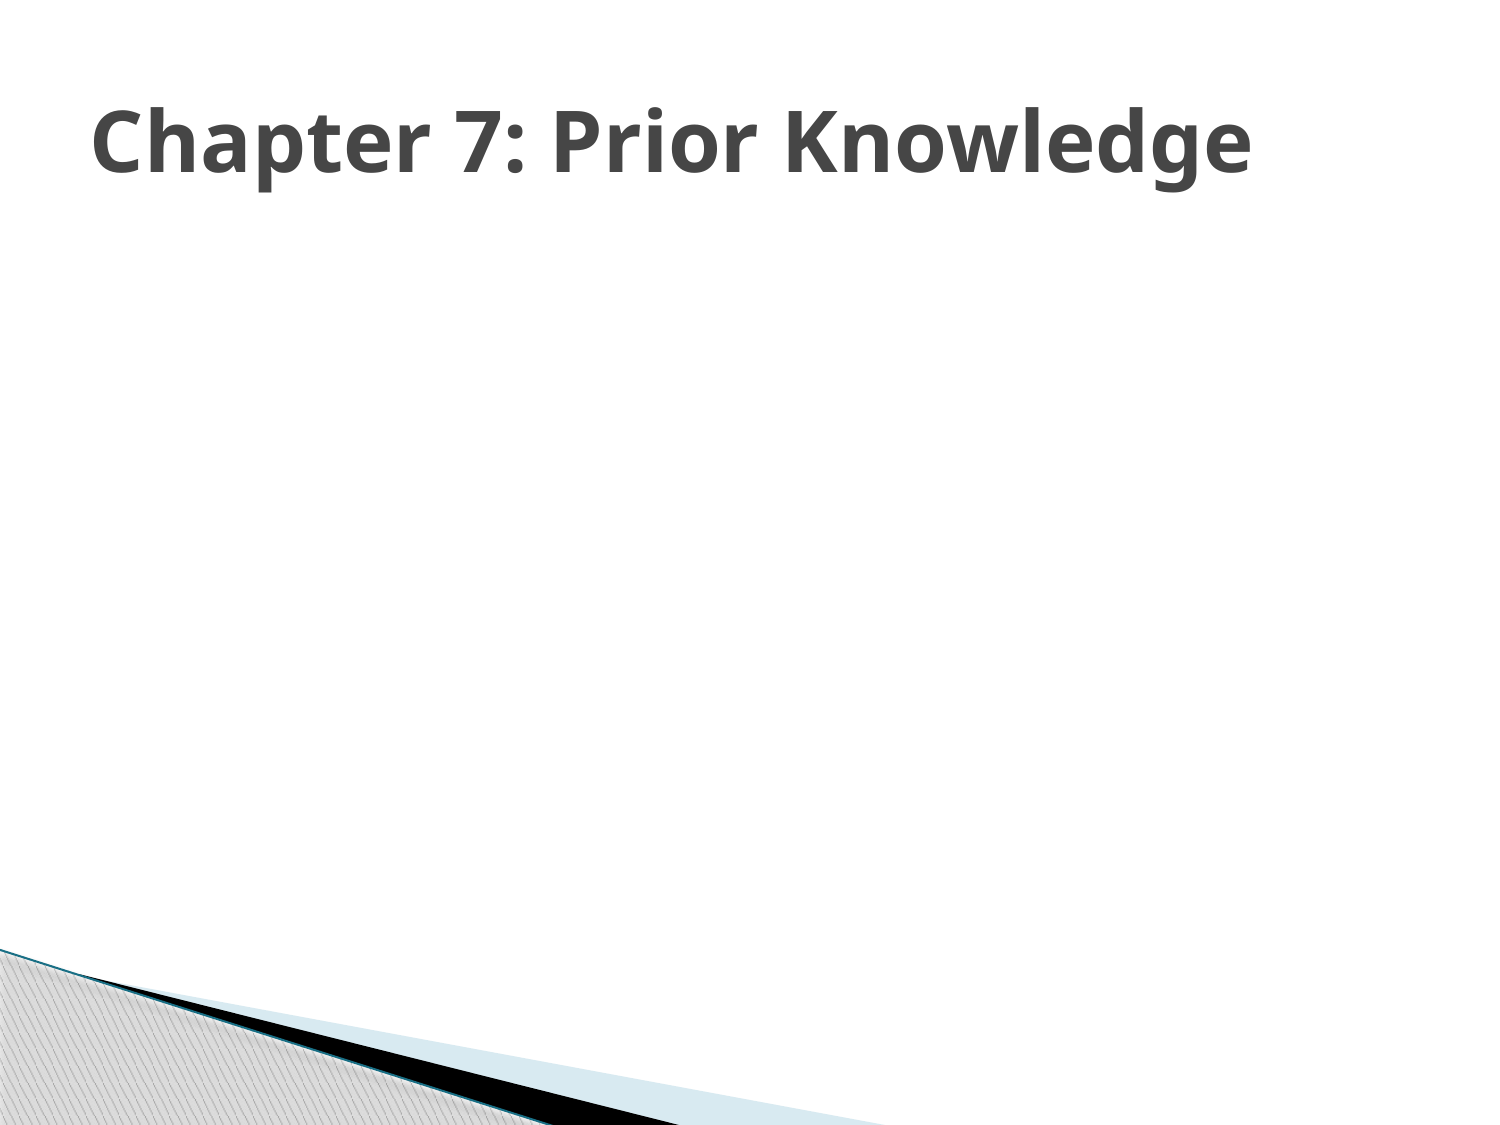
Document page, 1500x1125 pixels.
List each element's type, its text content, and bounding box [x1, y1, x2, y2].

title Chapter 7: Prior Knowledge [75, 45, 1425, 233]
